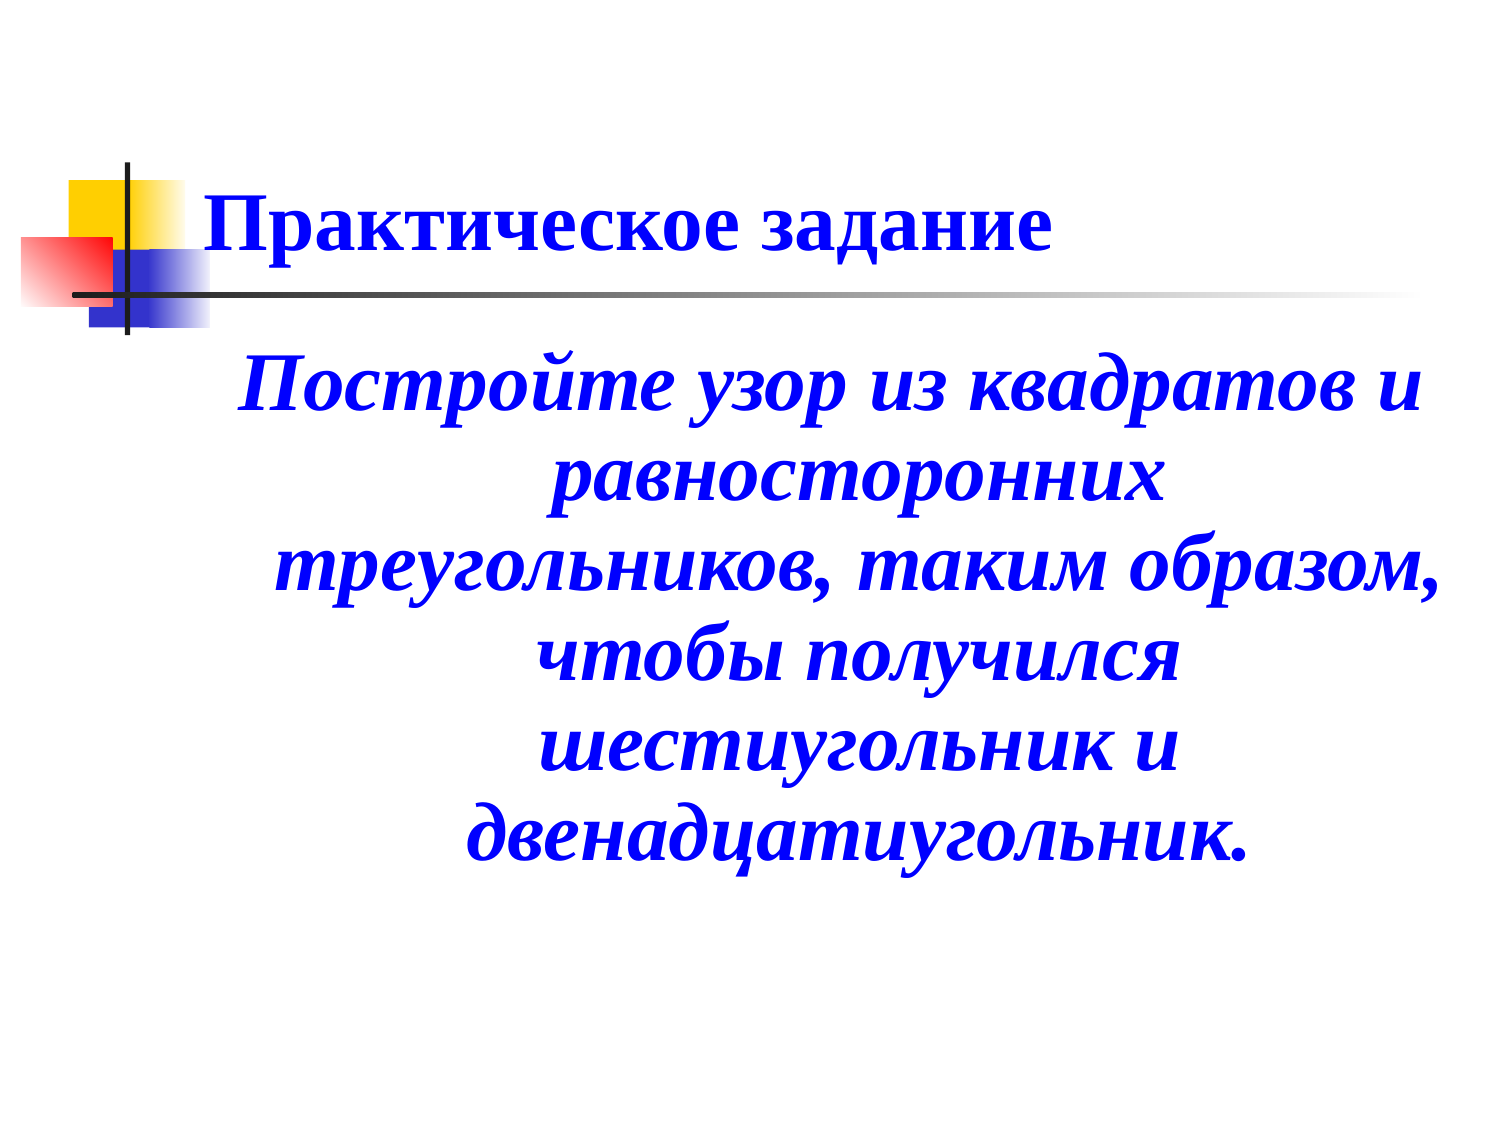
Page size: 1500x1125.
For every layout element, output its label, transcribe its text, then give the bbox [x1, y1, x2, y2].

list Постройте узор из квадратов и равносторонних треугольников, таким образом, чтобы получился шестиугольник и двенадцатиугольник. [193, 331, 1469, 1006]
title Практическое задание [188, 35, 1468, 275]
